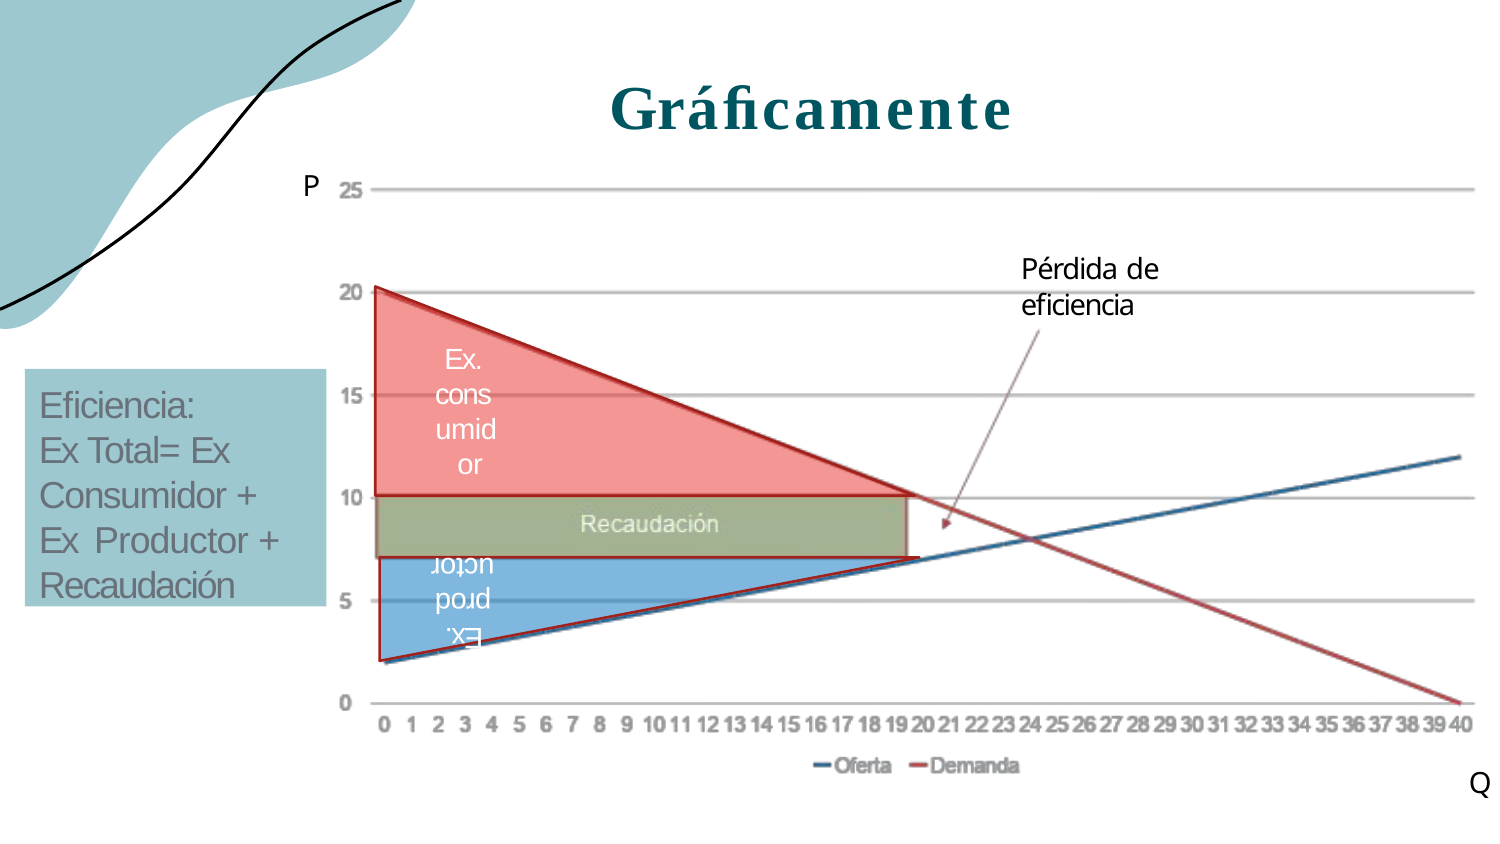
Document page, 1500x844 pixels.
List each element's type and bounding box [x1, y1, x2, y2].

text_box [0, 0, 1493, 795]
text_box [378, 555, 921, 663]
